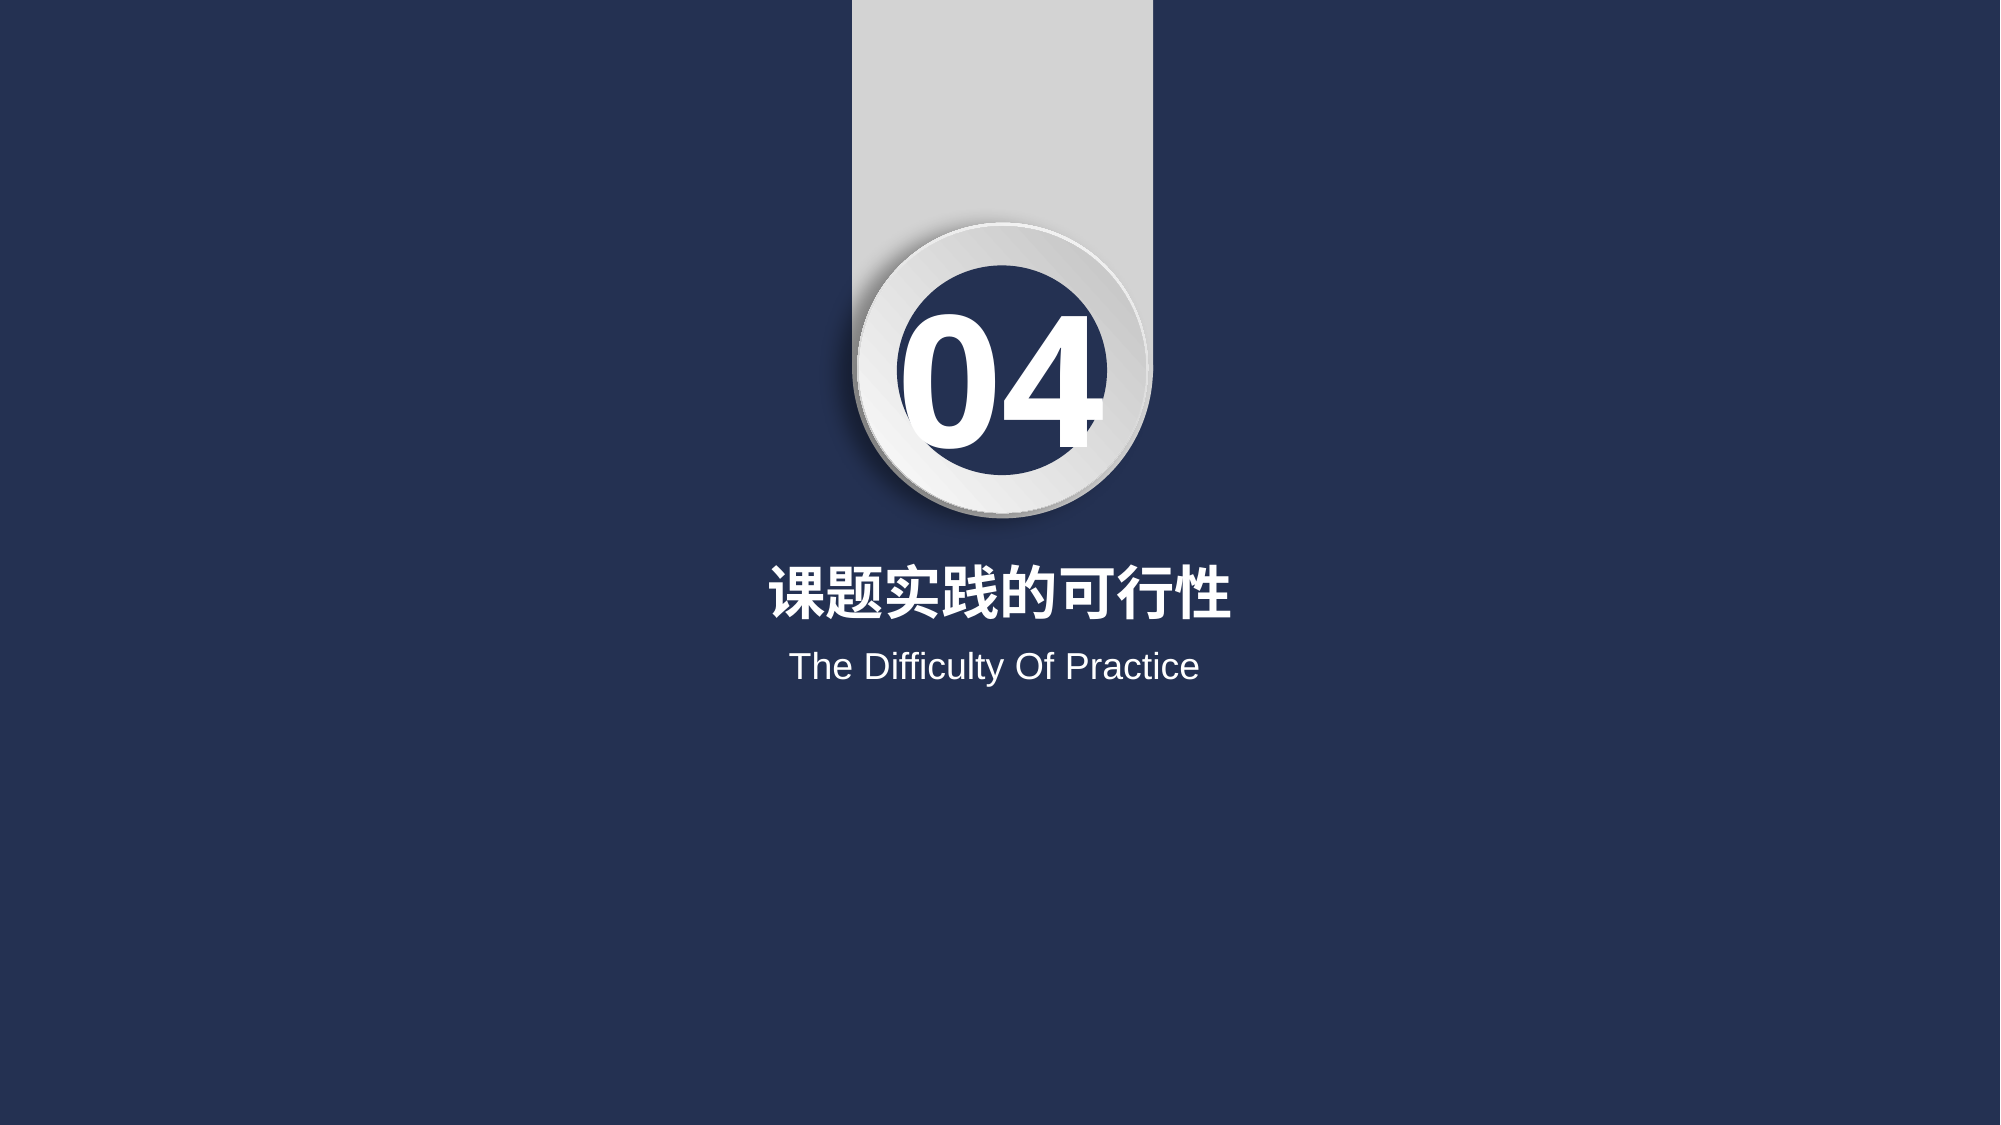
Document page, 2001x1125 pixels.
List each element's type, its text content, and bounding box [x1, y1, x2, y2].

text_box 04 [776, 410, 1227, 491]
text_box The Difficulty Of Practice [588, 634, 1412, 695]
text_box 课题实践的可行性 [593, 548, 1407, 634]
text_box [743, 108, 1262, 410]
